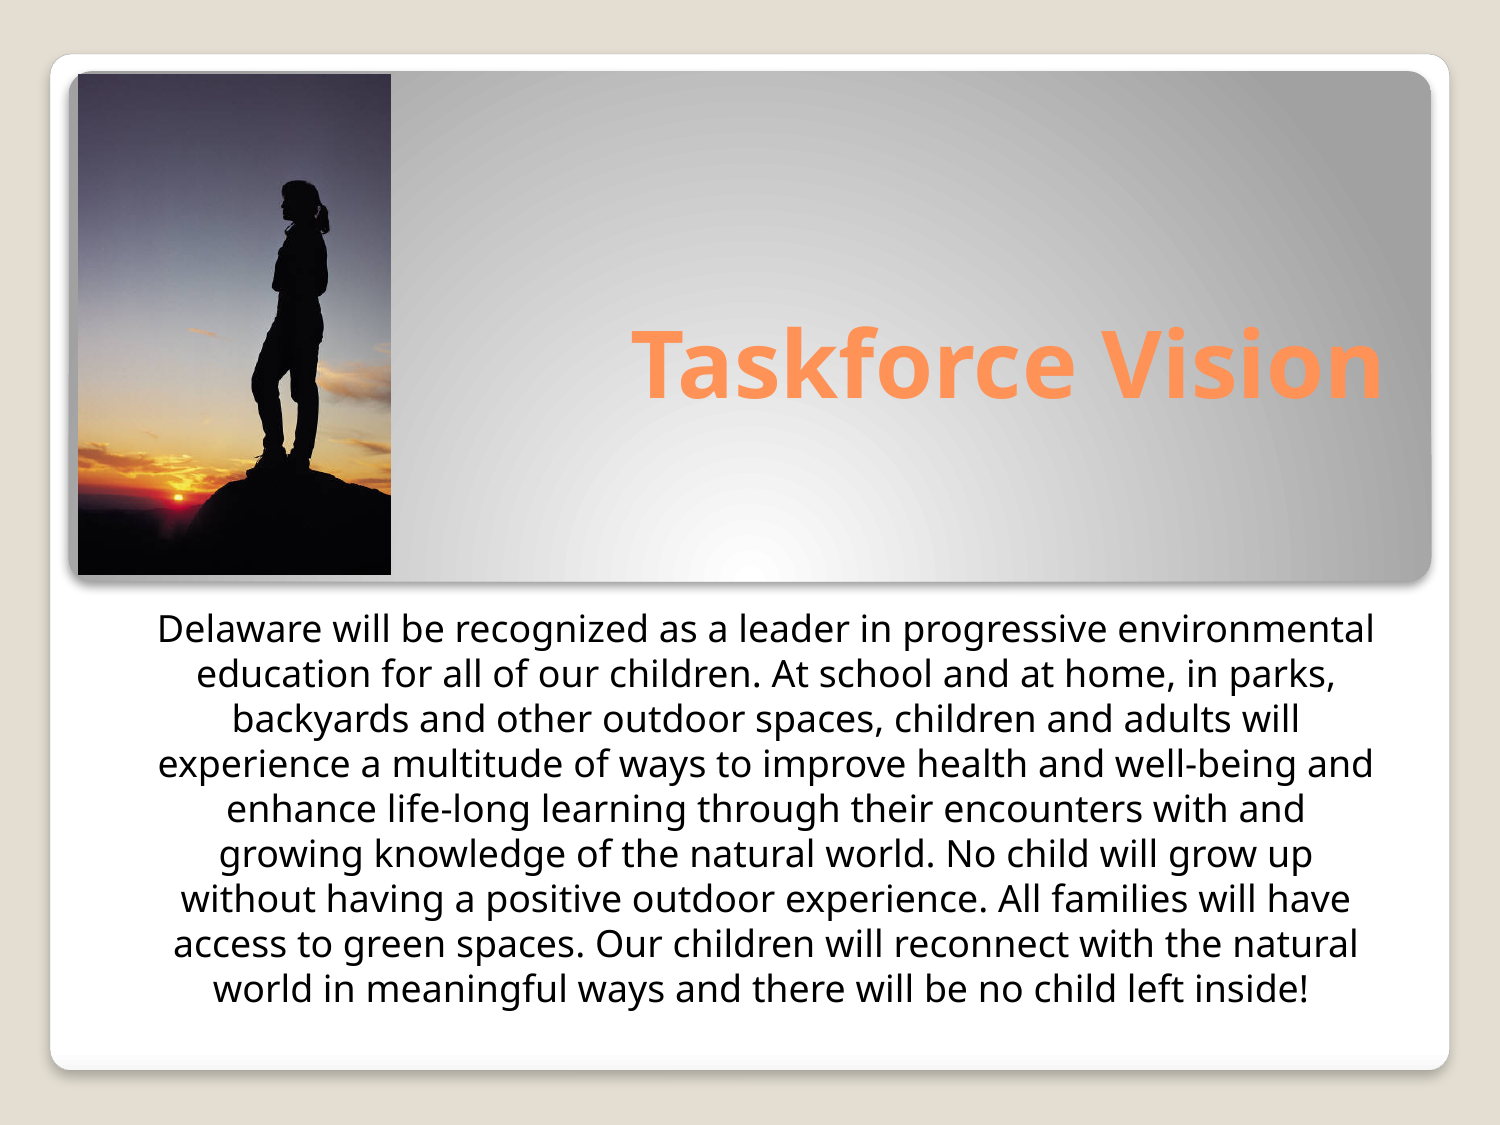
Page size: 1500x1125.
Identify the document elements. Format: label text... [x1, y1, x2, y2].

title Taskforce Vision [398, 212, 1394, 425]
subtitle Delaware will be recognized as a leader in progressive environmental education for all of our children. At school and at home, in parks, backyards and other outdoor spaces, children and adults will experience a multitude of ways to improve health and well-being and enhance life-long learning through their encounters with and growing knowledge of the natural world. No child will grow up without having a positive outdoor experience. All families will have access to green spaces. Our children will reconnect with the natural world in meaningful ways and there will be no child left inside! [118, 604, 1394, 1038]
picture [77, 74, 392, 576]
